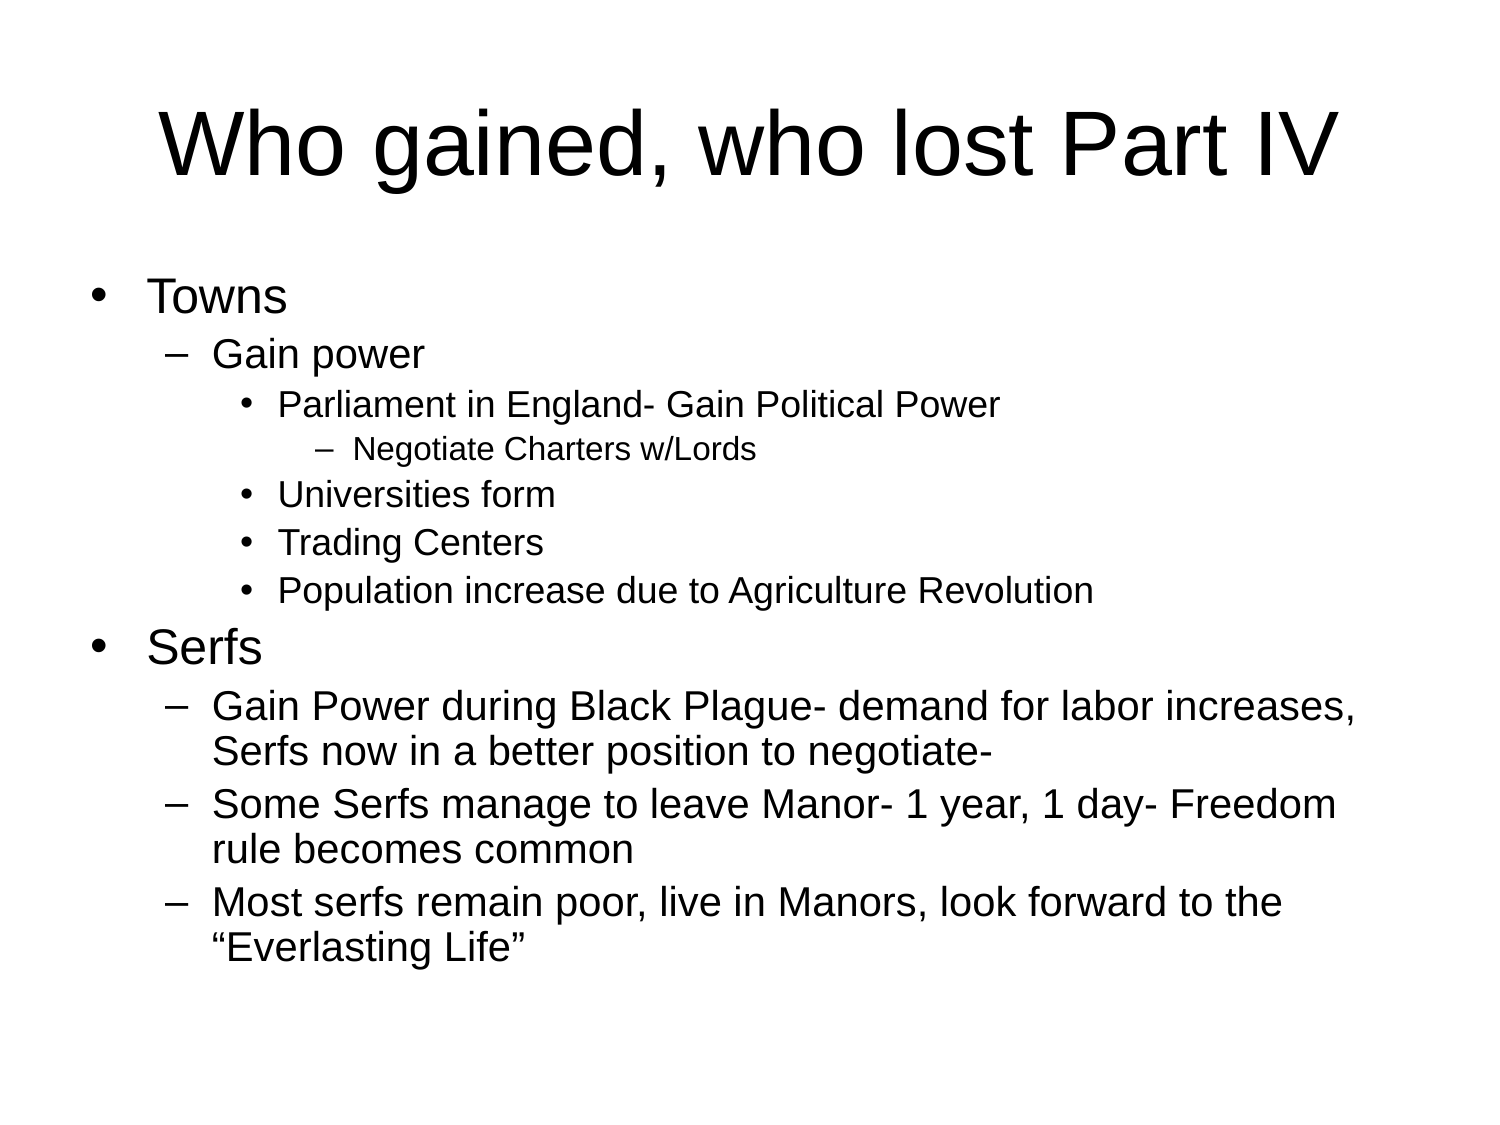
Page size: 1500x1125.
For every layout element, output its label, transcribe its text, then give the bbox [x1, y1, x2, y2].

list Towns Gain power Parliament in England- Gain Political Power Negotiate Charters w/Lords Universities form Trading Centers Population increase due to Agriculture Revolution Serfs Gain Power during Black Plague- demand for labor increases, Serfs now in a better position to negotiate- Some Serfs manage to leave Manor- 1 year, 1 day- Freedom rule becomes common Most serfs remain poor, live in Manors, look forward to the “Everlasting Life” [75, 262, 1425, 1005]
title Who gained, who lost Part IV [75, 45, 1425, 233]
